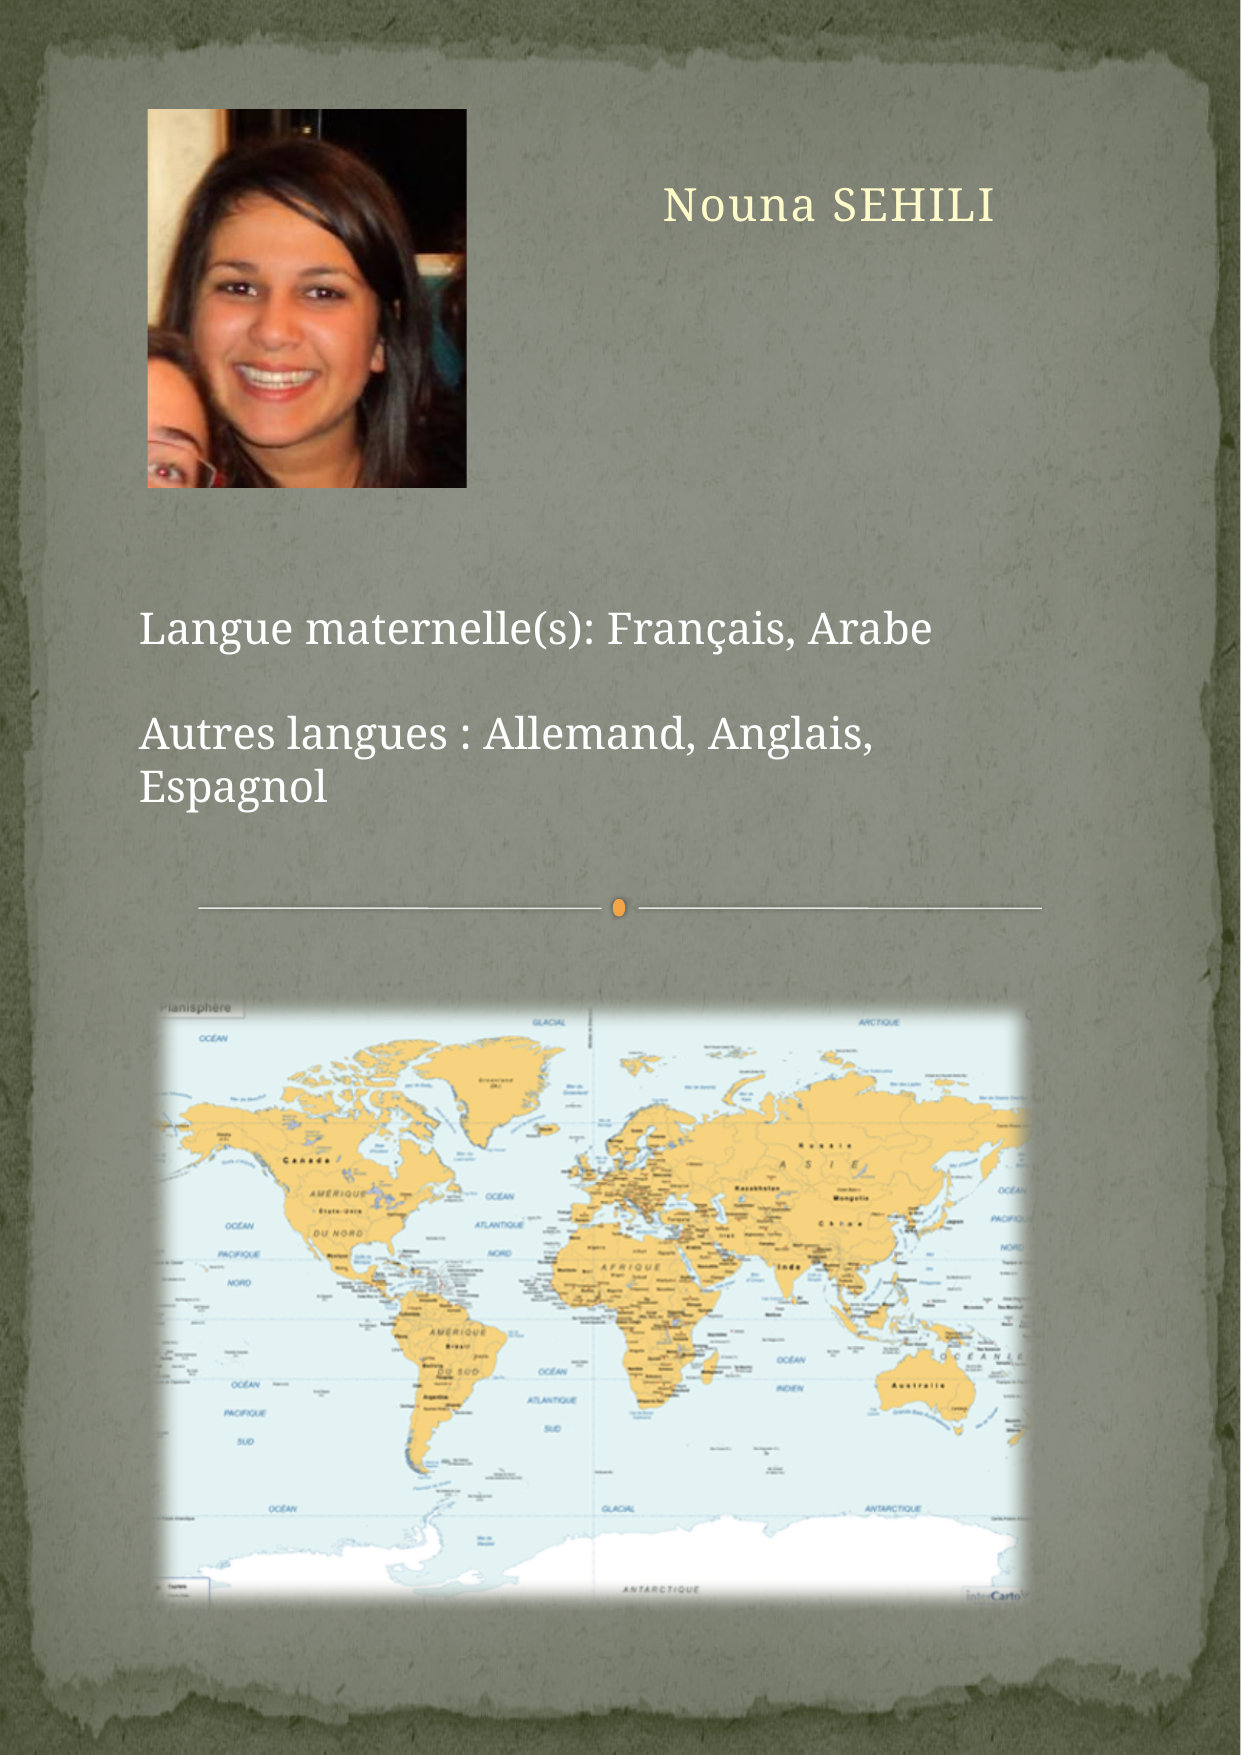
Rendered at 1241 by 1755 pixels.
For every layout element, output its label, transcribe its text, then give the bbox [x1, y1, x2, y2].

text_box Langue maternelle(s): Français, Arabe Autres langues : Allemand, Anglais, Espagnol [124, 593, 1058, 819]
subtitle Nouna SEHILI [502, 168, 1170, 449]
picture [147, 109, 467, 488]
picture [148, 996, 1038, 1613]
